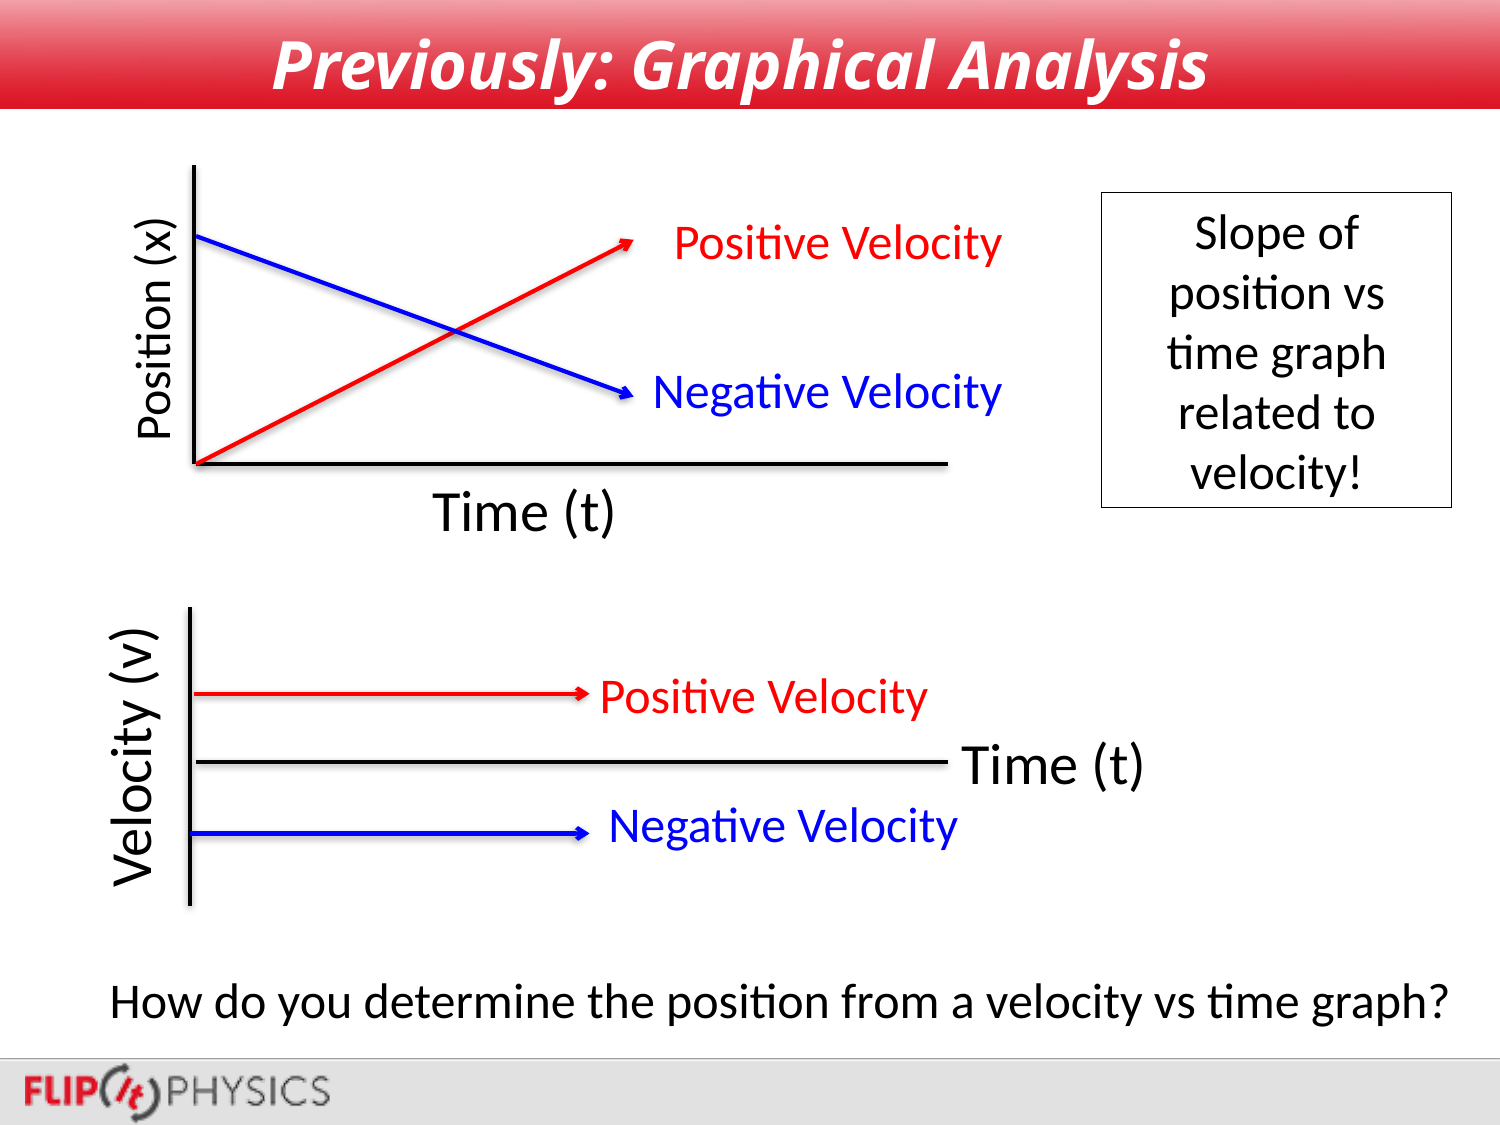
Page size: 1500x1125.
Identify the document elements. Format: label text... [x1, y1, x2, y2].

text_box Time (t) [417, 474, 633, 551]
text_box Negative Velocity [640, 351, 1018, 427]
title Previously: Graphical Analysis [75, 15, 1425, 91]
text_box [195, 404, 634, 465]
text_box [195, 235, 634, 397]
text_box Position (x) [112, 201, 188, 457]
picture [0, 0, 1500, 109]
text_box Time (t) [946, 718, 1162, 804]
text_box Velocity (v) [85, 610, 171, 903]
picture [0, 1058, 1500, 1125]
text_box How do you determine the position from a velocity vs time graph? [94, 961, 1467, 1037]
text_box Positive Velocity [584, 655, 944, 731]
text_box Positive Velocity [659, 201, 1018, 277]
text_box Negative Velocity [593, 785, 974, 861]
text_box Slope of position vs time graph related to velocity! [1101, 192, 1452, 508]
